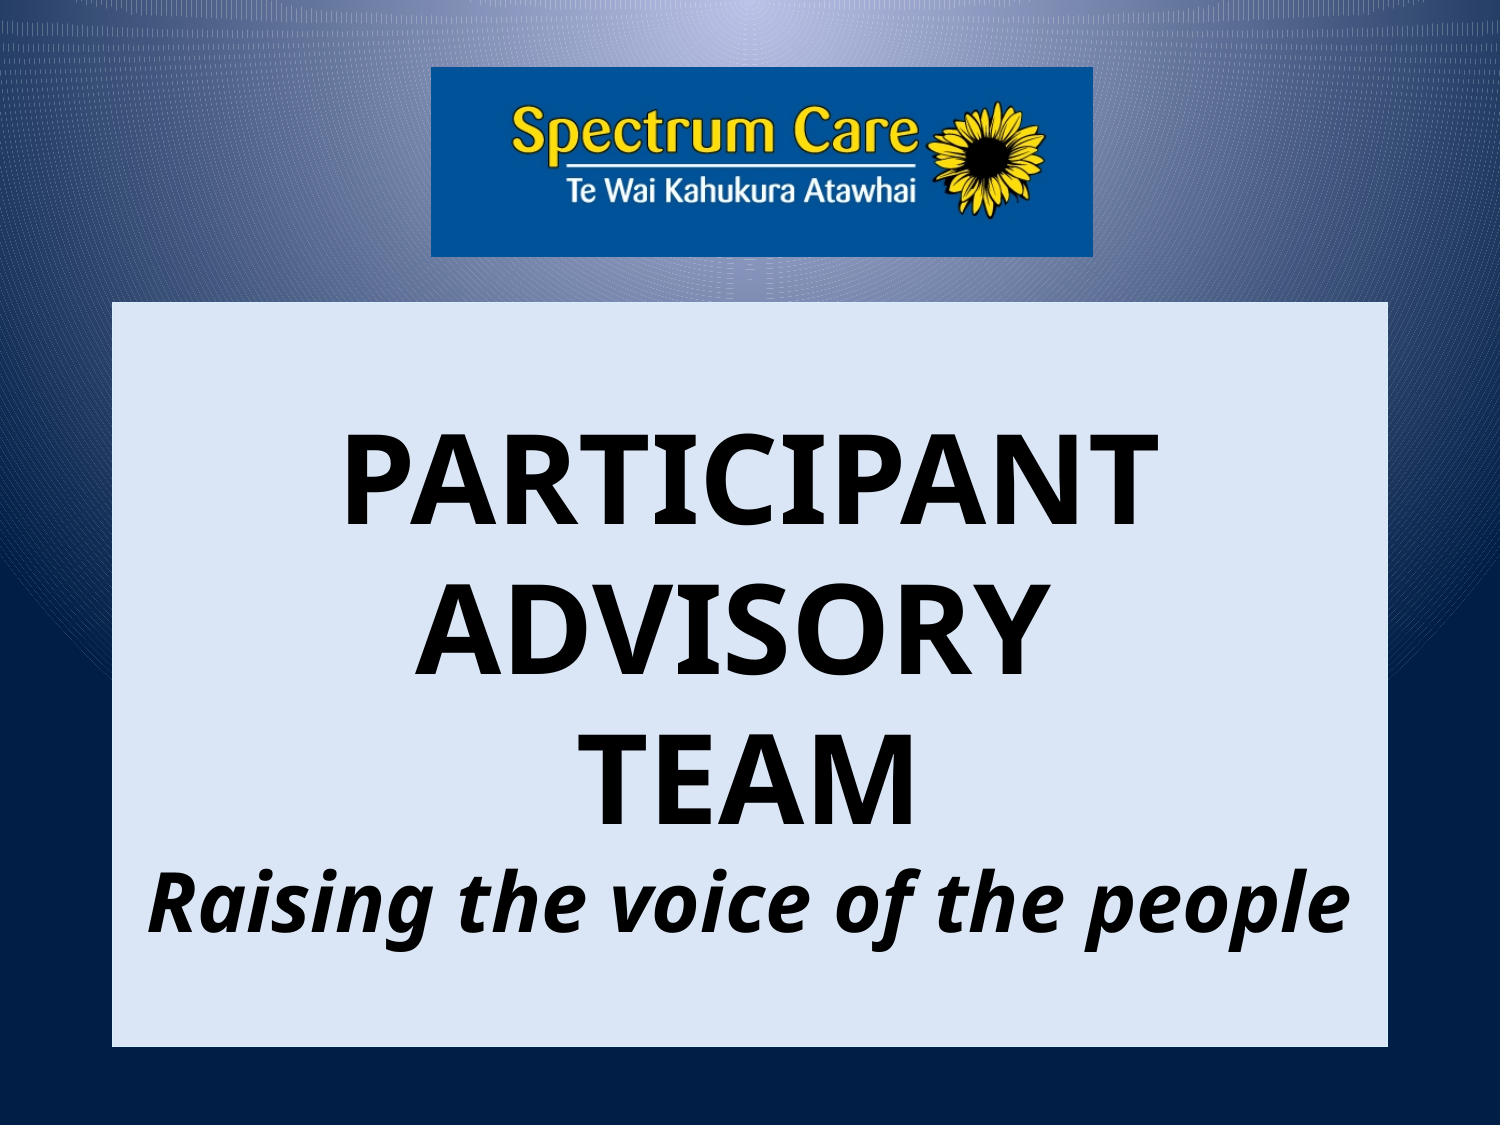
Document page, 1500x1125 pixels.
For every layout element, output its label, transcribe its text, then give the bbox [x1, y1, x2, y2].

title PARTICIPANT ADVISORY TEAM Raising the voice of the people [112, 302, 1388, 1047]
picture [430, 66, 1093, 257]
